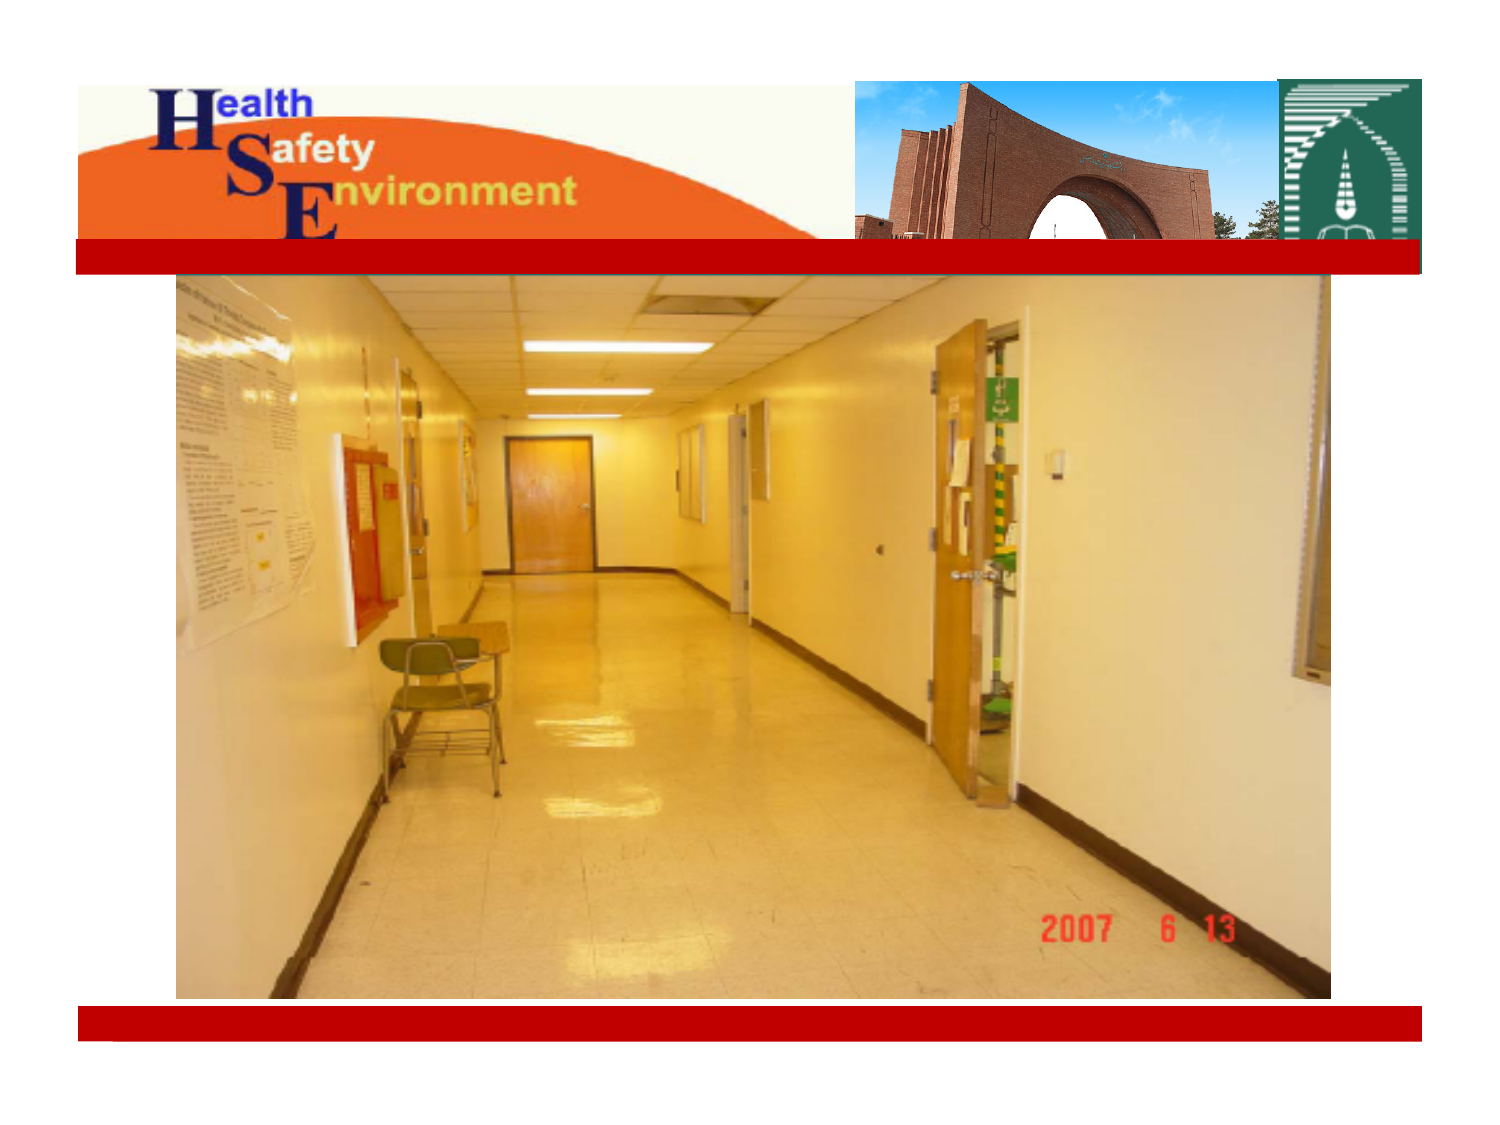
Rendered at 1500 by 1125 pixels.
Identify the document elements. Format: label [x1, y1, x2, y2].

picture [78, 79, 1422, 274]
picture [175, 273, 1332, 999]
